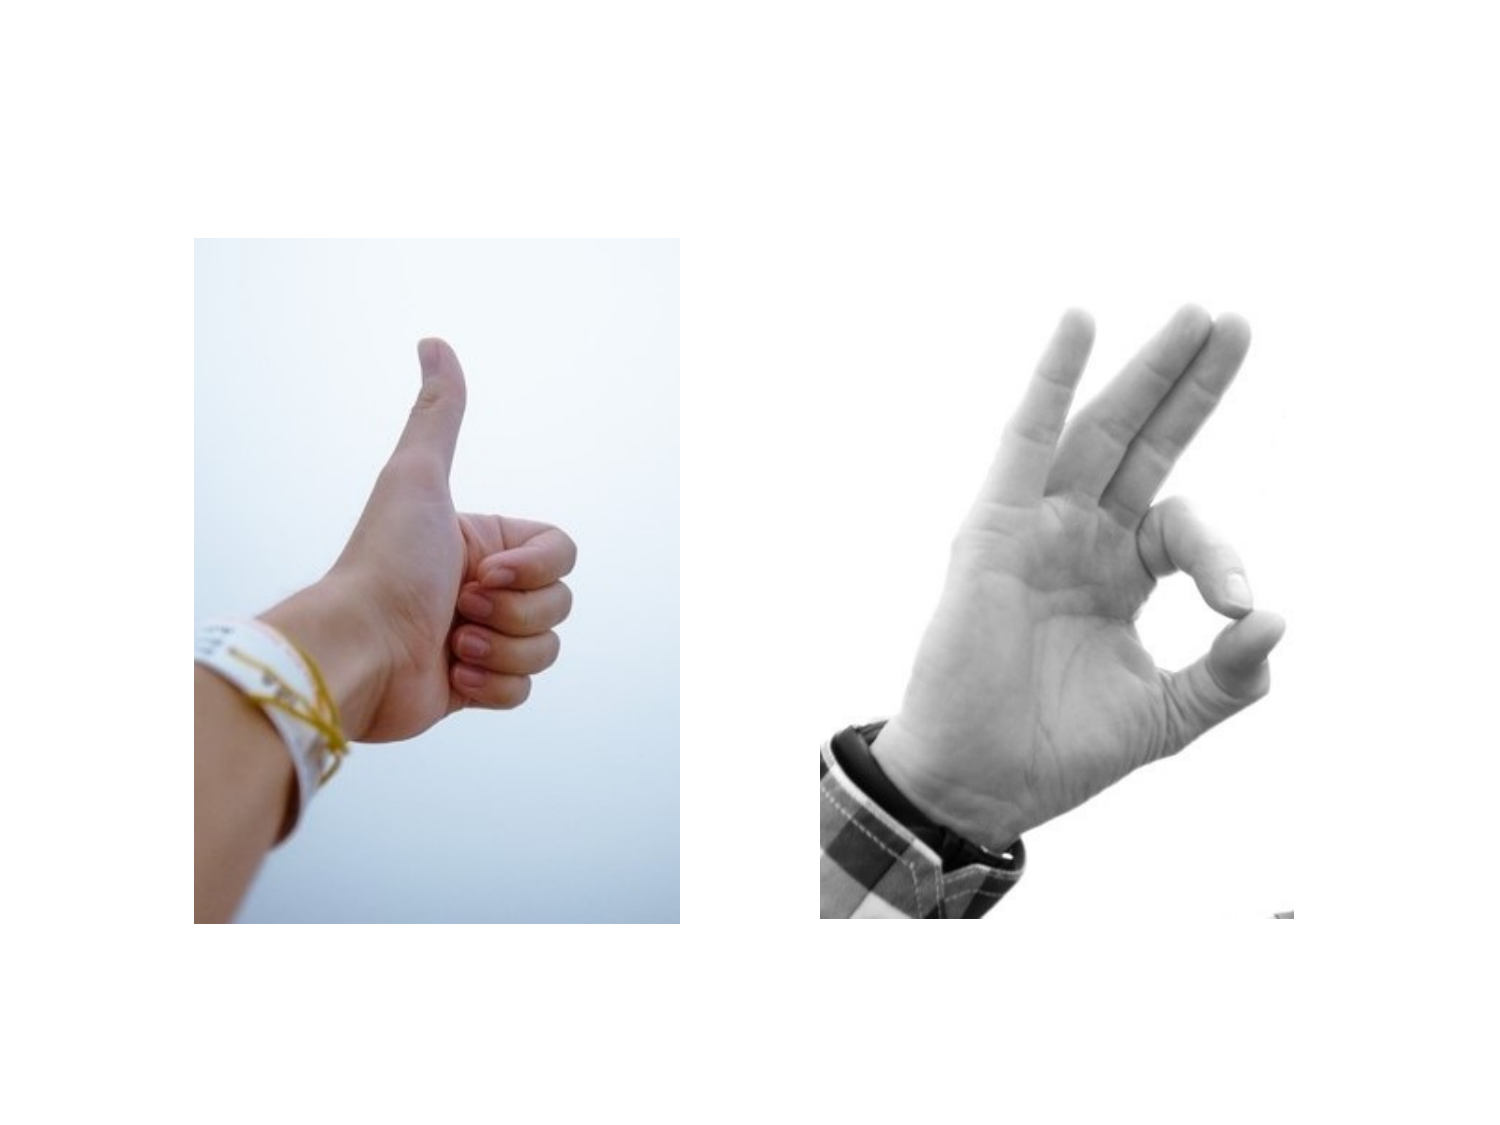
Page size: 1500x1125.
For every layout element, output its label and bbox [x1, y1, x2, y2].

picture [820, 231, 1294, 920]
picture [194, 238, 680, 924]
